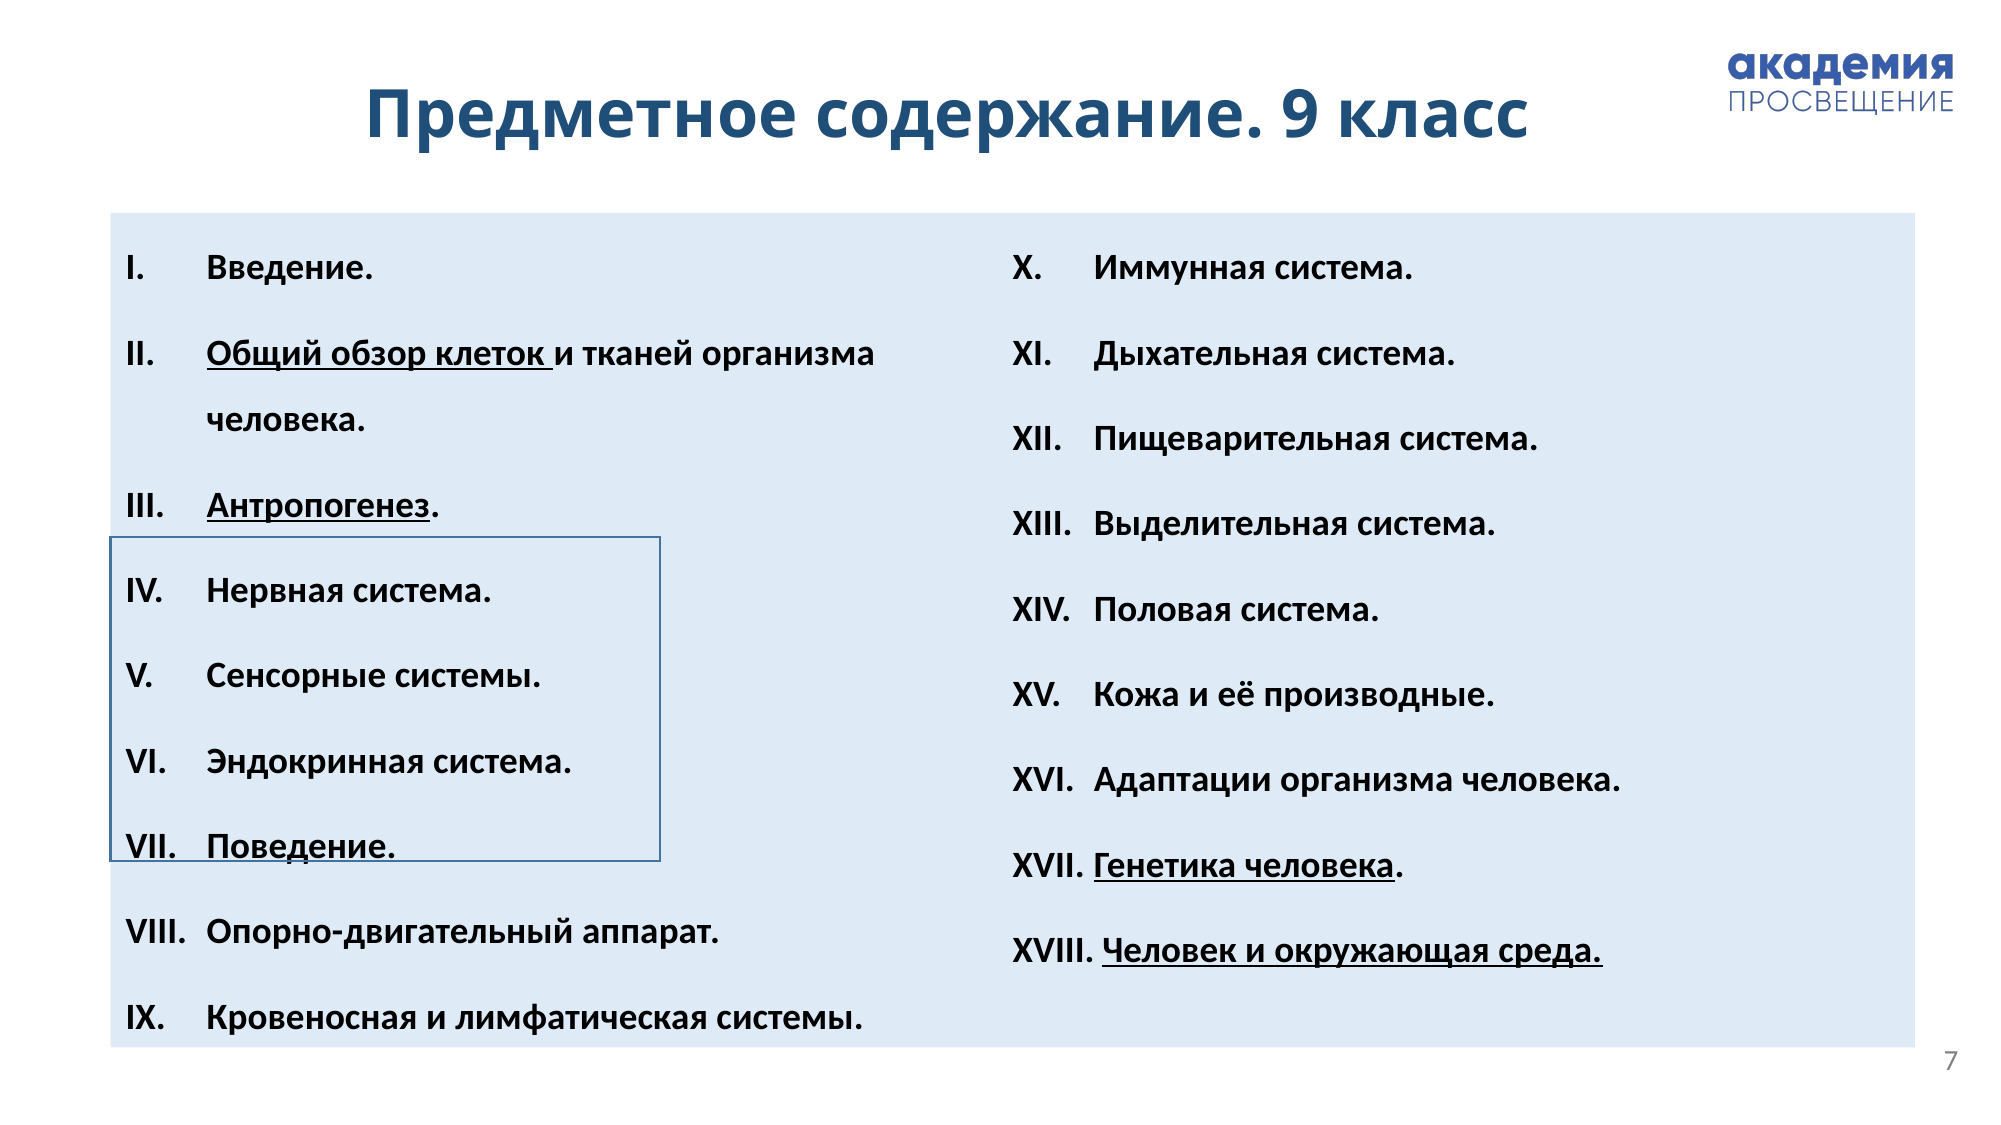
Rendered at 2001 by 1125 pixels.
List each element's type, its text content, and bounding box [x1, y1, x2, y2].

picture [1714, 33, 1969, 133]
title Предметное содержание. 9 класс [85, 7, 1811, 225]
text_box 7 [1850, 1034, 1973, 1084]
list Введение. Общий обзор клеток и тканей организма человека. Антропогенез. Нервная система. Сенсорные системы. Эндокринная система. Поведение. Опорно-двигательный аппарат. Кровеносная и лимфатическая системы. Иммунная система. Дыхательная система. Пищеварительная система. Выделительная система. Половая система. Кожа и её производные. Адаптации организма человека. Генетика человека. Человек и окружающая среда. [110, 212, 1915, 1048]
text_box [109, 536, 661, 862]
